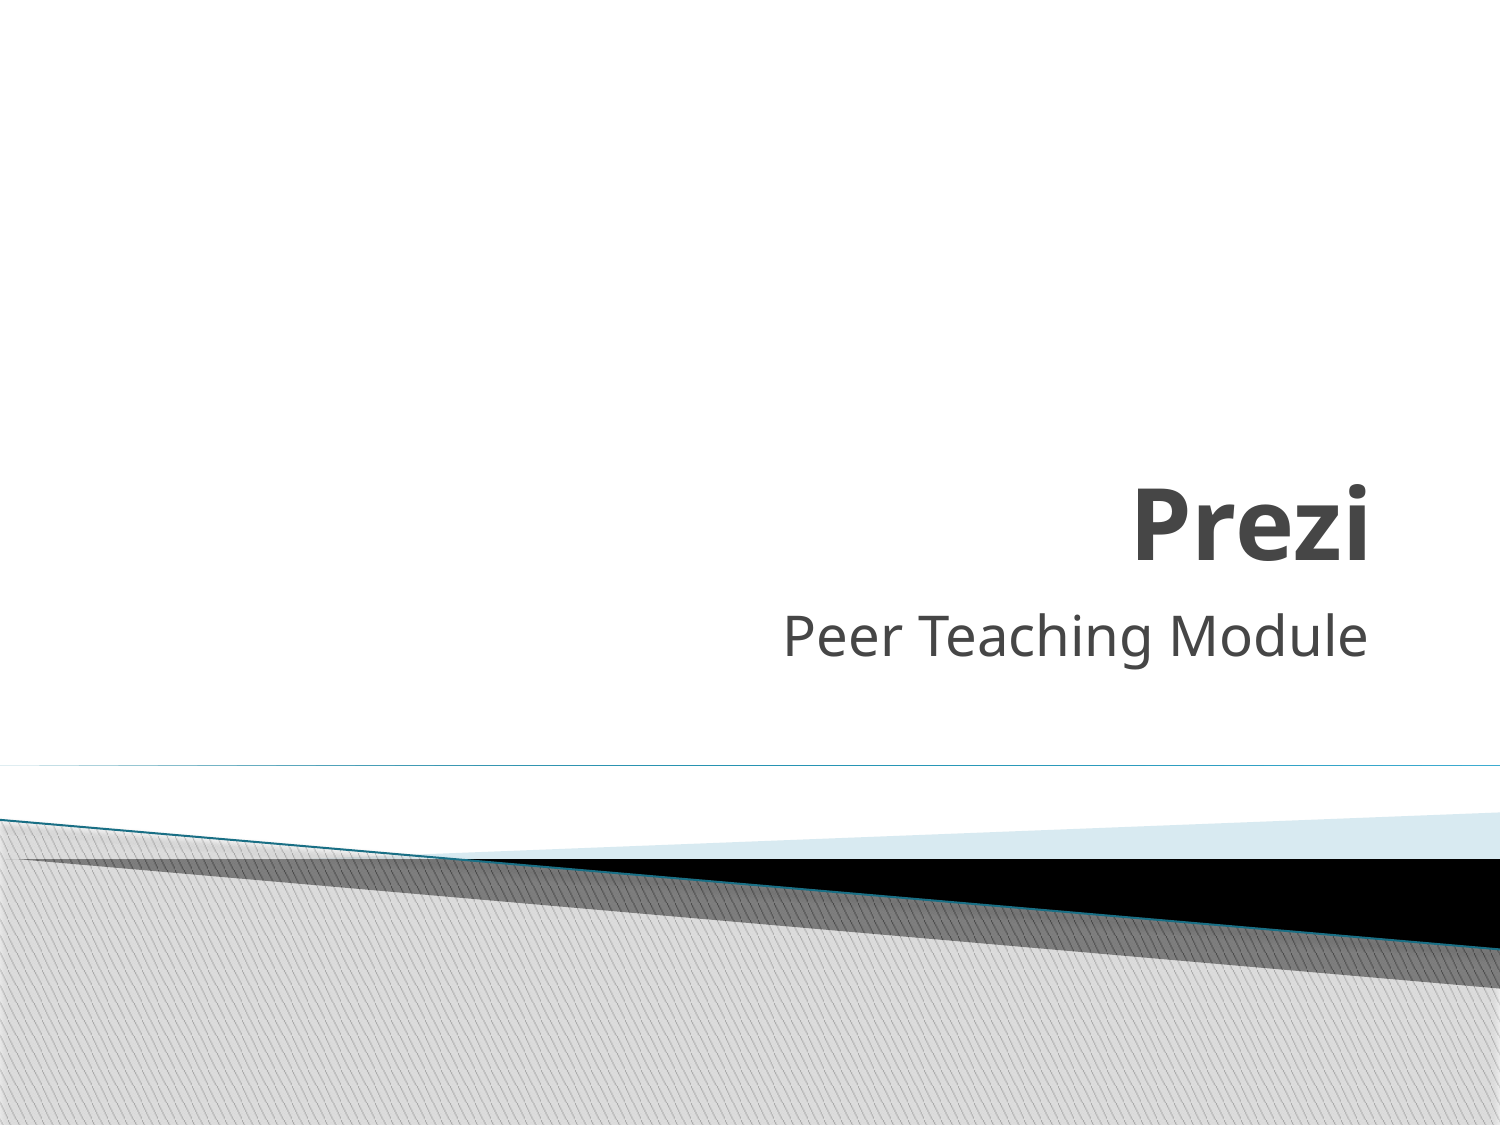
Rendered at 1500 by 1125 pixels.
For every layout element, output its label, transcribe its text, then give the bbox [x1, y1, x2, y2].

subtitle Peer Teaching Module [112, 592, 1388, 790]
title Prezi [112, 287, 1388, 588]
picture [5, 859, 1500, 989]
